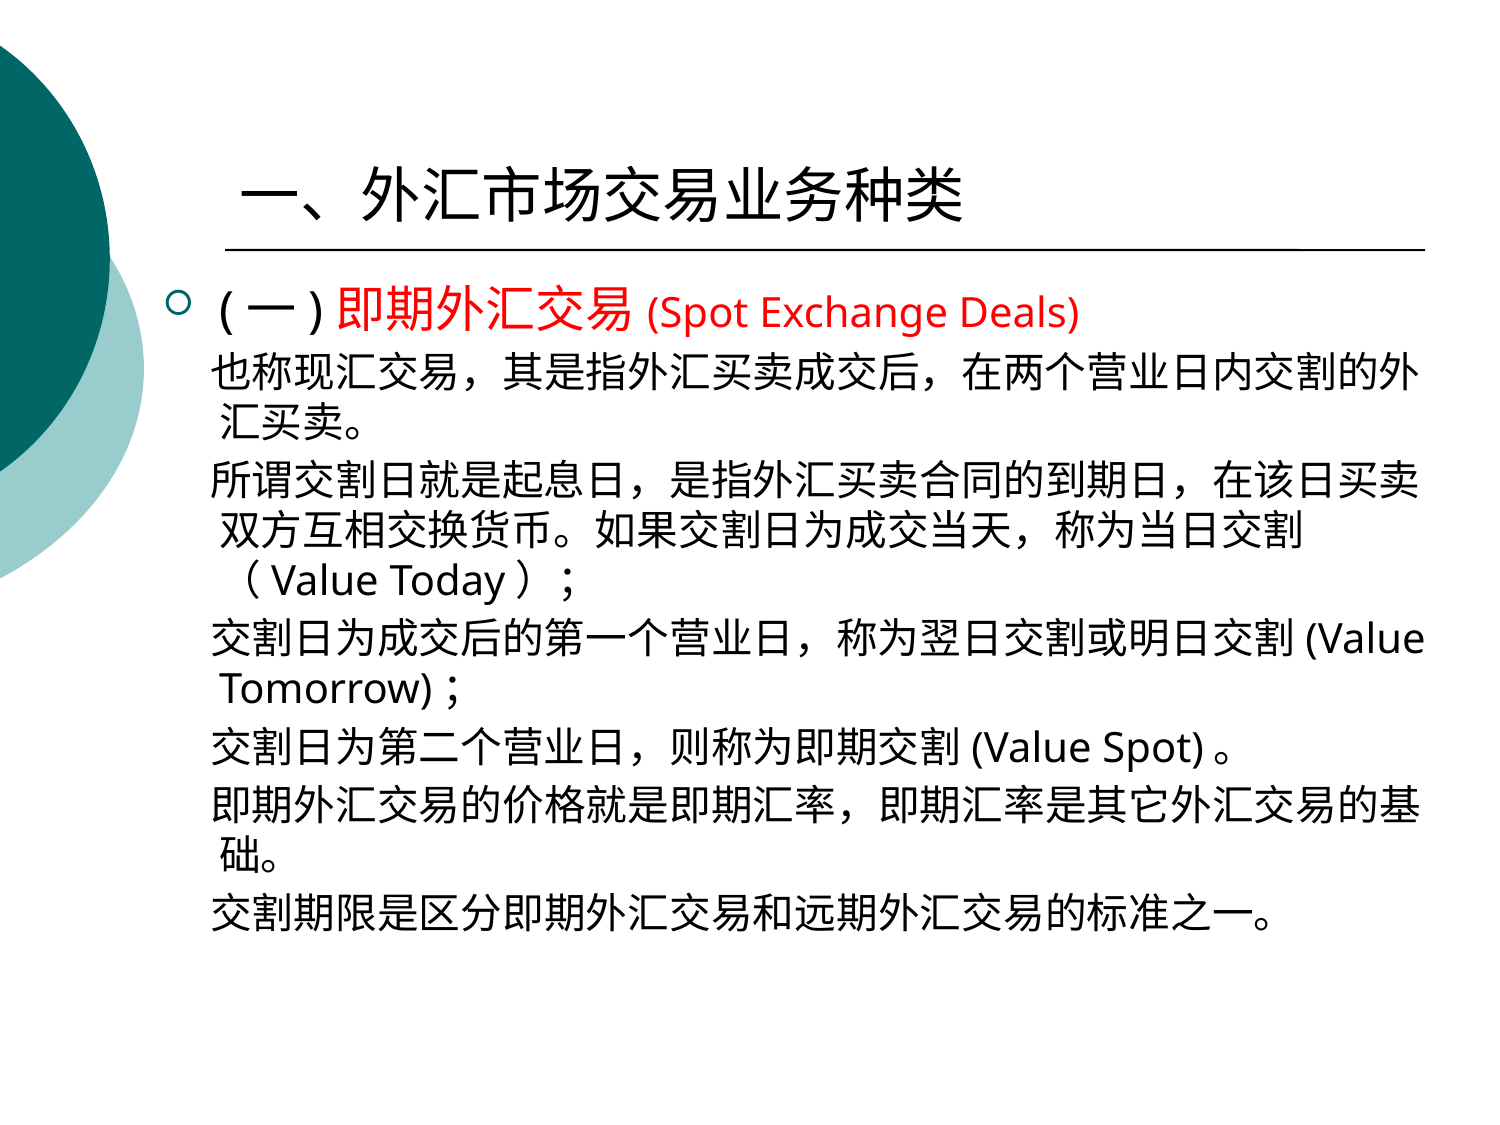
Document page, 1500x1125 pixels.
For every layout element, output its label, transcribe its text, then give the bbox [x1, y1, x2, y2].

title 一、外汇市场交易业务种类 [224, 49, 1425, 238]
list (一)即期外汇交易(Spot Exchange Deals) 也称现汇交易，其是指外汇买卖成交后，在两个营业日内交割的外汇买卖。 所谓交割日就是起息日，是指外汇买卖合同的到期日，在该日买卖双方互相交换货币。如果交割日为成交当天，称为当日交割（Value Today）； 交割日为成交后的第一个营业日，称为翌日交割或明日交割(Value Tomorrow)； 交割日为第二个营业日，则称为即期交割(Value Spot)。 即期外汇交易的价格就是即期汇率，即期汇率是其它外汇交易的基础。 交割期限是区分即期外汇交易和远期外汇交易的标准之一。 [147, 269, 1466, 1055]
